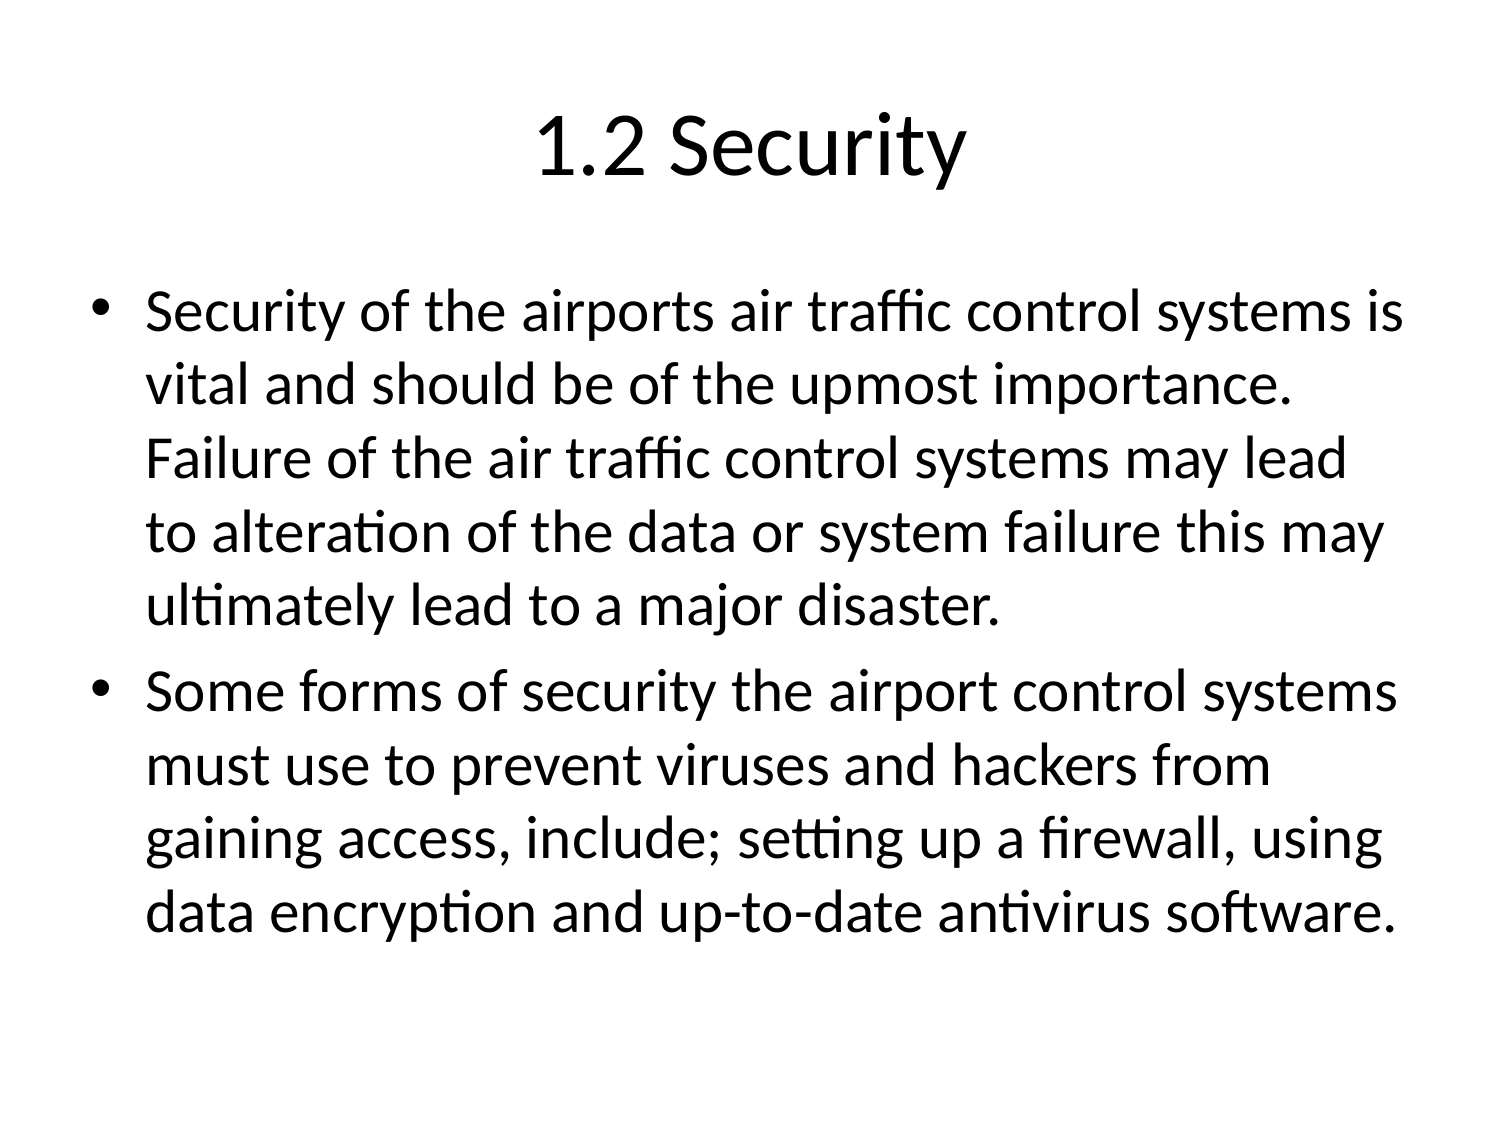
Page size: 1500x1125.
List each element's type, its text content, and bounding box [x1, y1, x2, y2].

title 1.2 Security [75, 45, 1425, 233]
list Security of the airports air traffic control systems is vital and should be of the upmost importance. Failure of the air traffic control systems may lead to alteration of the data or system failure this may ultimately lead to a major disaster. Some forms of security the airport control systems must use to prevent viruses and hackers from gaining access, include; setting up a firewall, using data encryption and up-to-date antivirus software. [75, 262, 1425, 1005]
